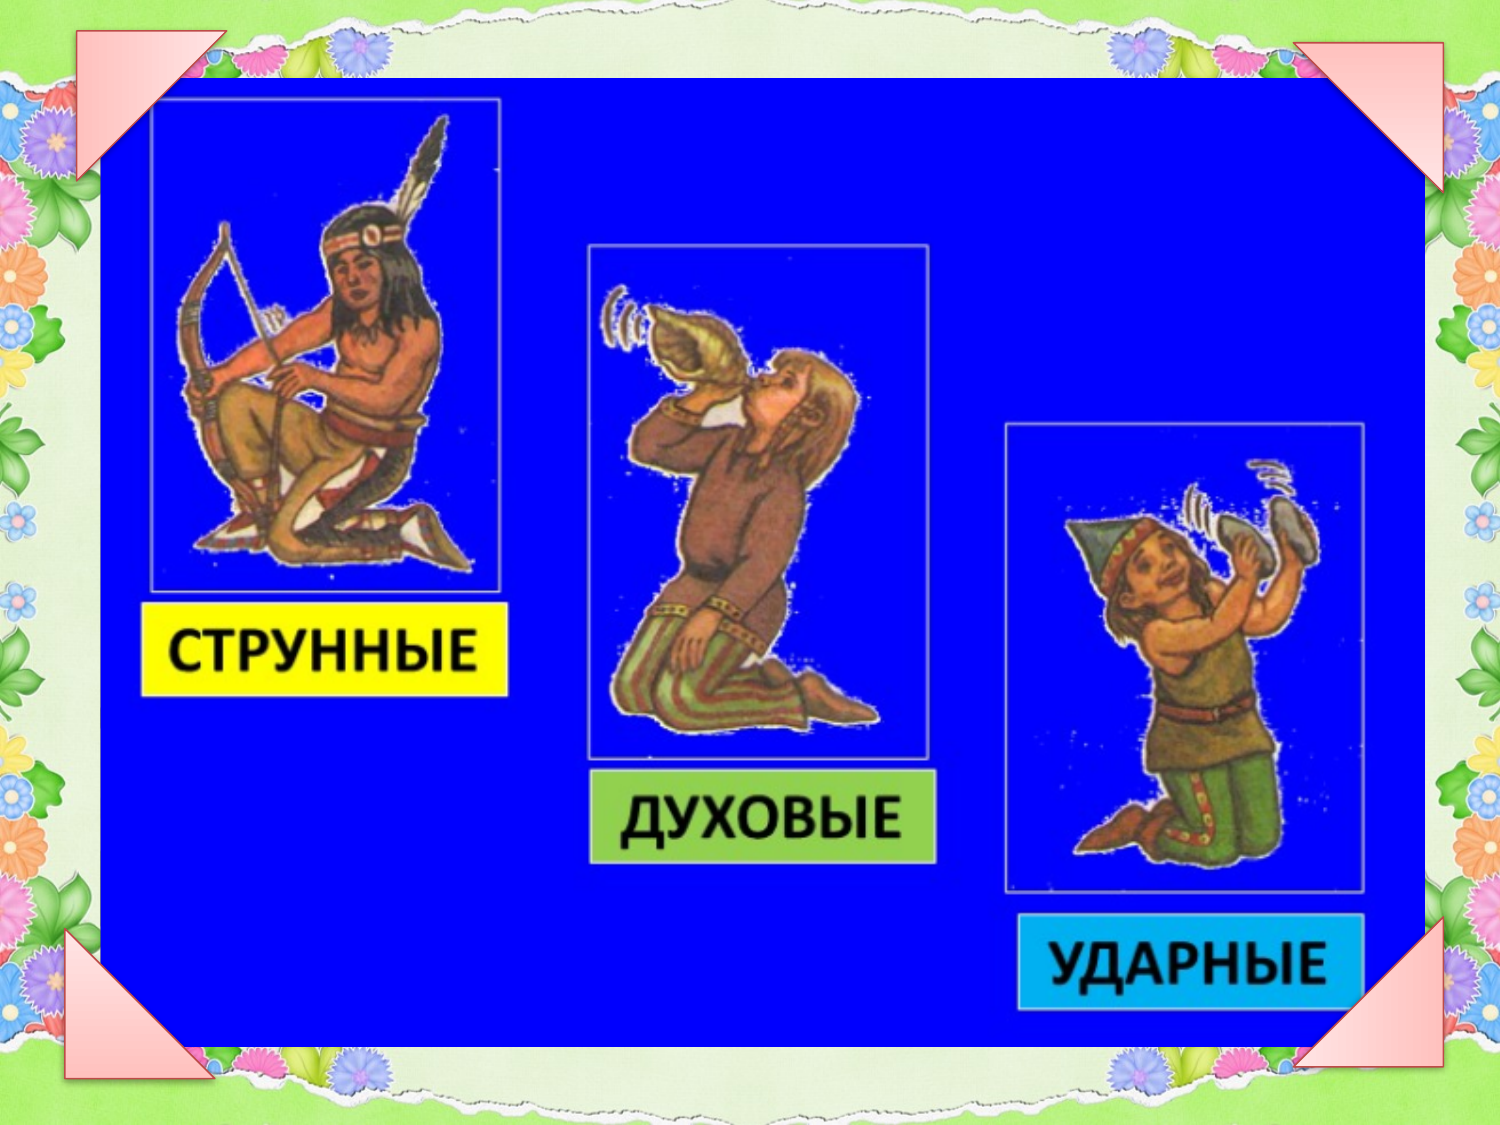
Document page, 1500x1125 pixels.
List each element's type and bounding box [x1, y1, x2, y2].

text_box [194, 59, 1313, 76]
text_box [64, 927, 216, 1080]
text_box [1292, 41, 1445, 194]
text_box [1292, 916, 1445, 1068]
picture [0, 0, 1500, 1125]
text_box [75, 30, 228, 182]
